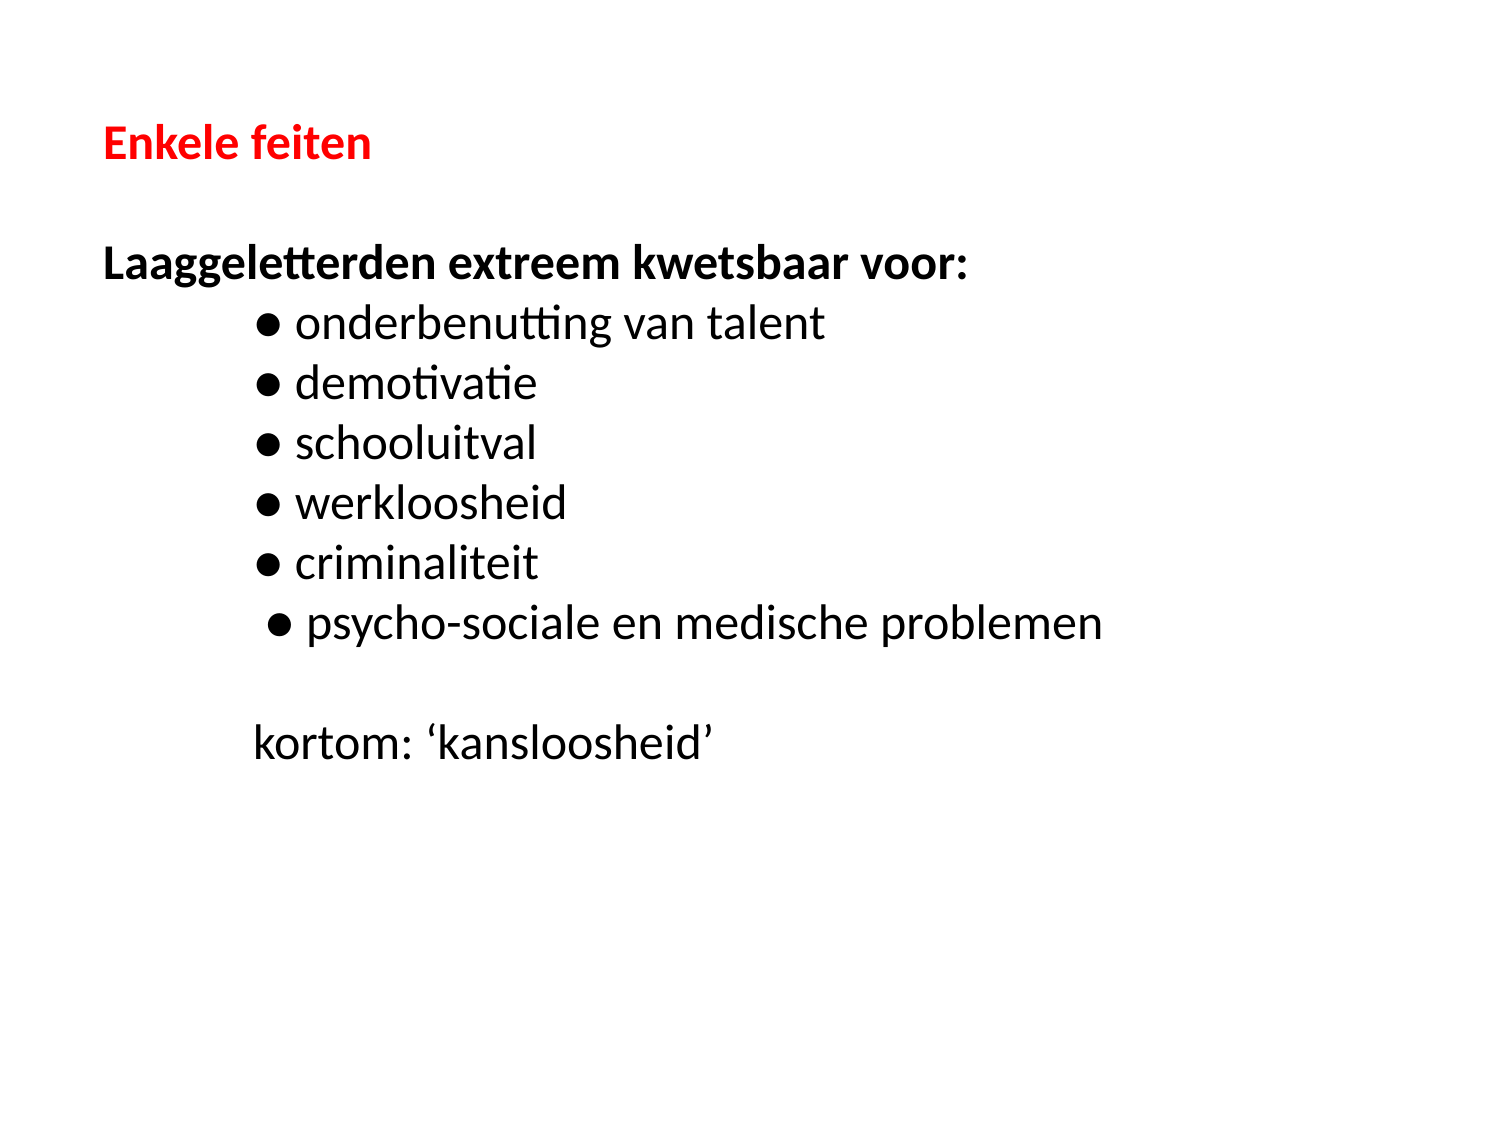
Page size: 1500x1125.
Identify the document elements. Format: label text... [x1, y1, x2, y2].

text_box Enkele feiten Laaggeletterden extreem kwetsbaar voor: ● onderbenutting van talent ● demotivatie ● schooluitval ● werkloosheid ● criminaliteit ● psycho-sociale en medische problemen kortom: ‘kansloosheid’ [88, 101, 1317, 837]
